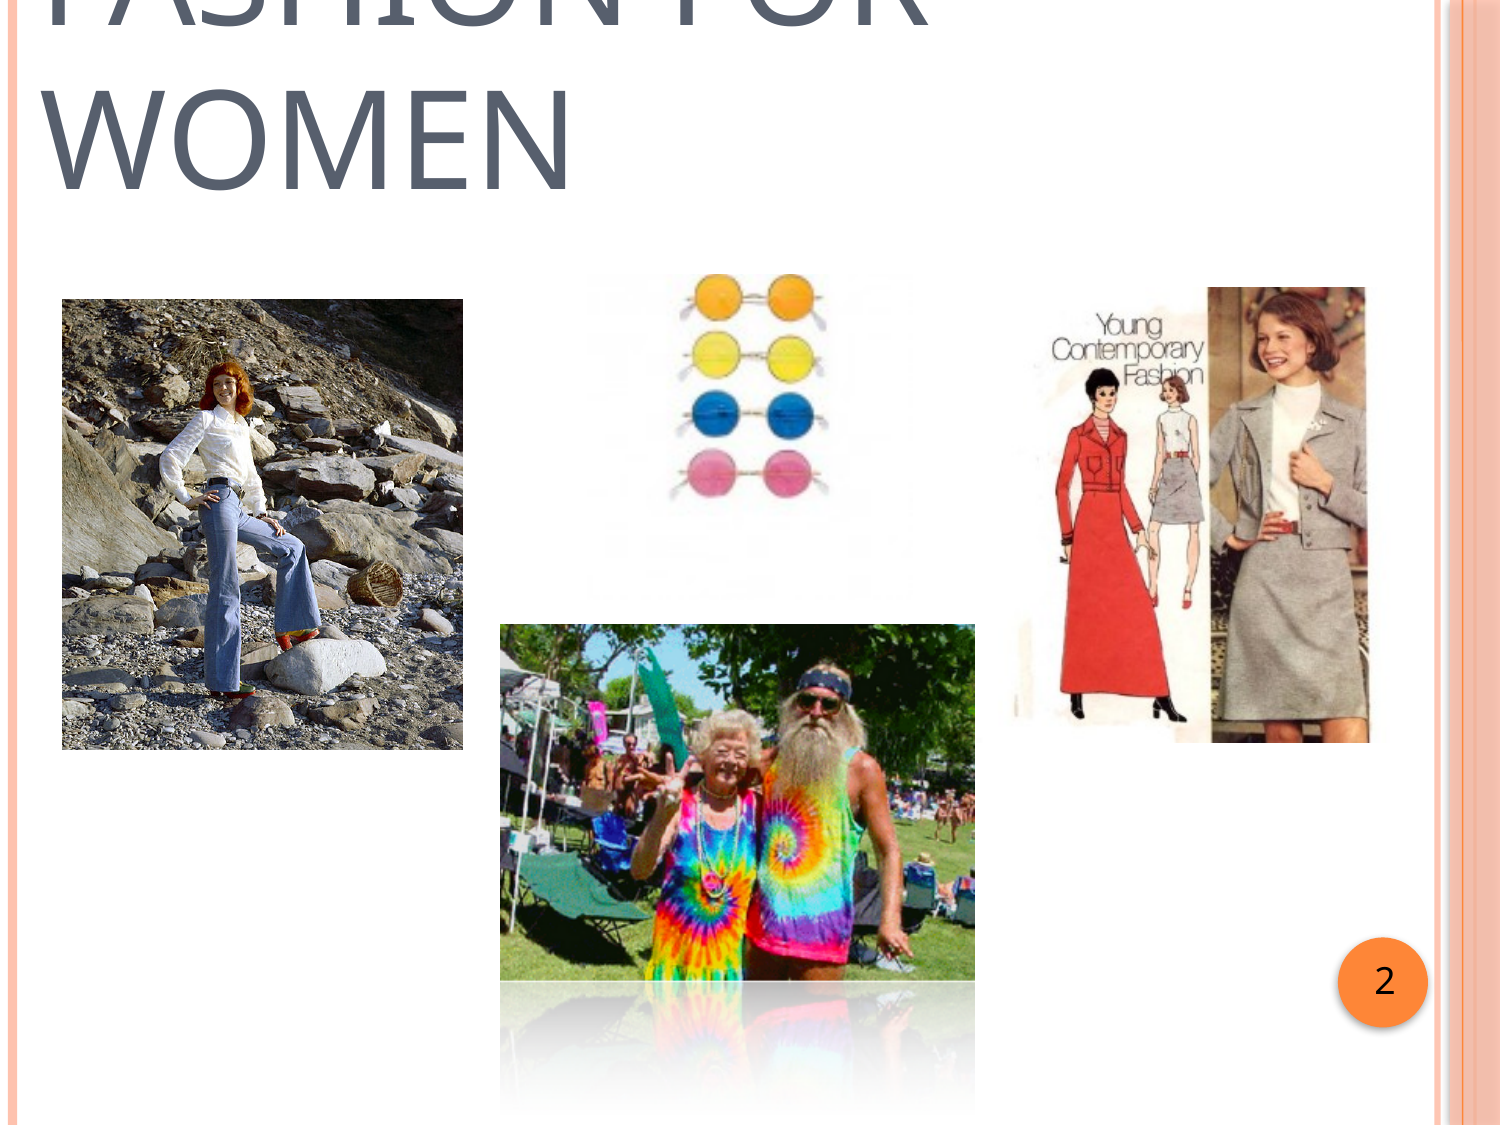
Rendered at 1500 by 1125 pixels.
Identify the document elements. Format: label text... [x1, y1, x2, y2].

picture [586, 274, 913, 601]
title Fashion For women [24, 37, 1475, 225]
picture [61, 299, 463, 751]
picture [499, 286, 1432, 1125]
text_box 2 [1349, 949, 1438, 1010]
